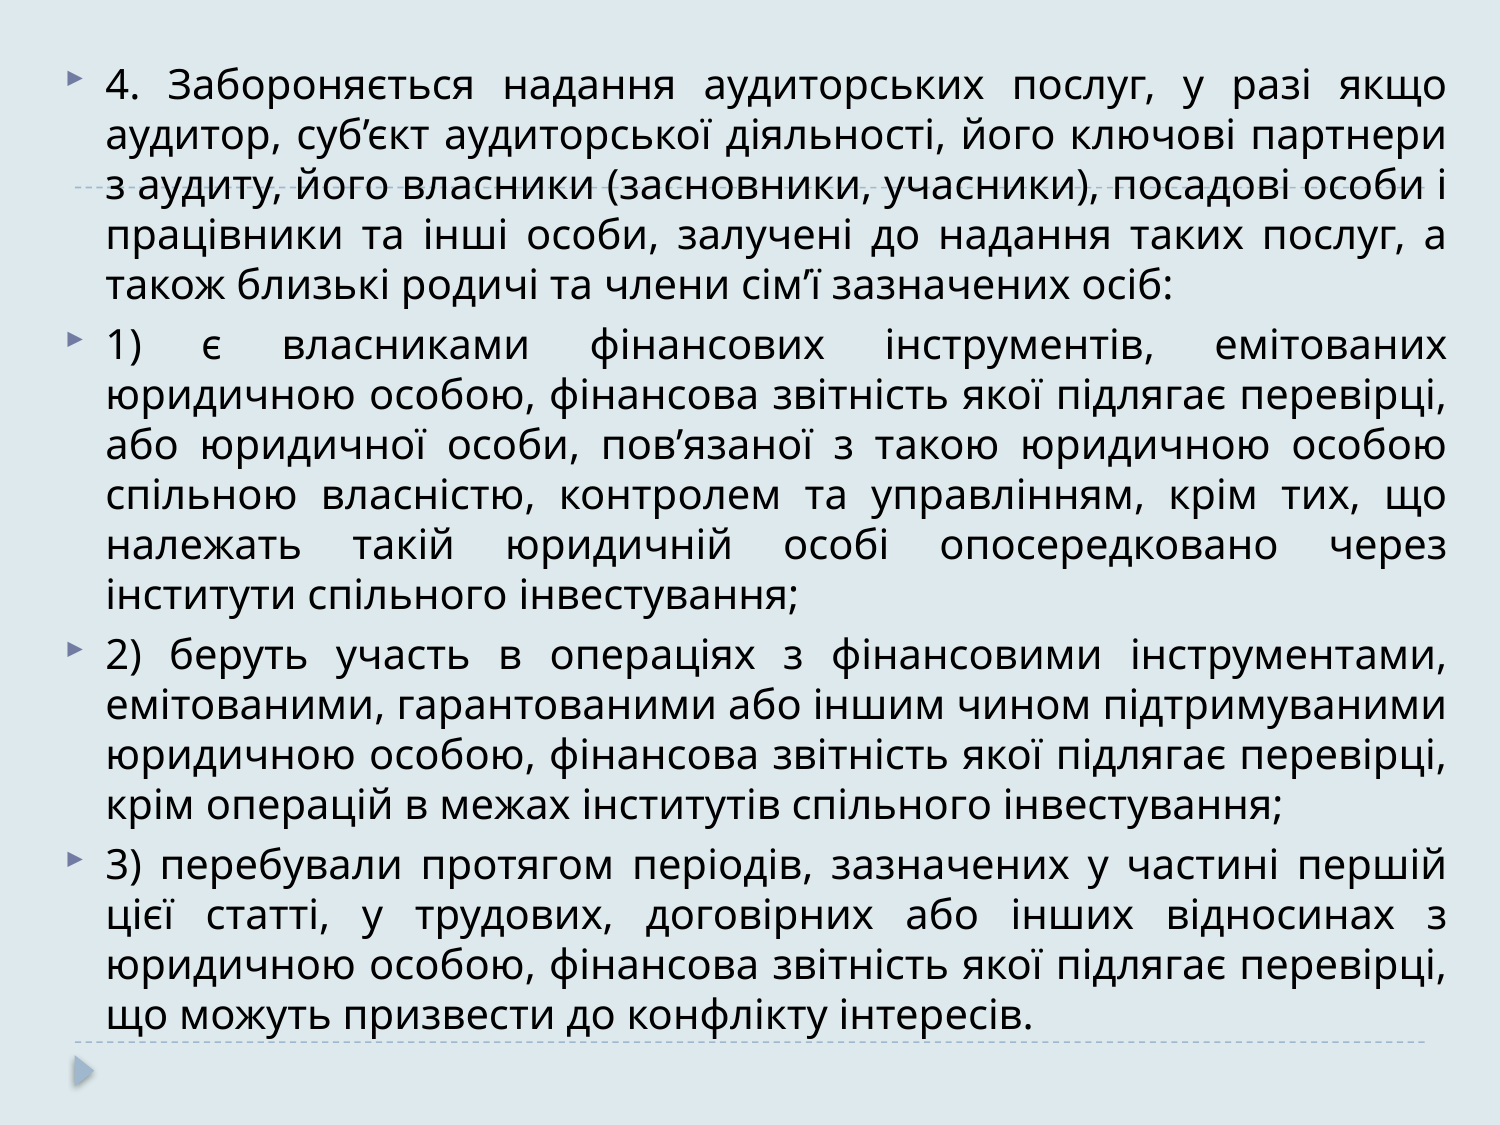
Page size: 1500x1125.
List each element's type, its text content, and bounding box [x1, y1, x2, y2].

list 4. Забороняється надання аудиторських послуг, у разі якщо аудитор, суб’єкт аудиторської діяльності, його ключові партнери з аудиту, його власники (засновники, учасники), посадові особи і працівники та інші особи, залучені до надання таких послуг, а також близькі родичі та члени сім’ї зазначених осіб: 1) є власниками фінансових інструментів, емітованих юридичною особою, фінансова звітність якої підлягає перевірці, або юридичної особи, пов’язаної з такою юридичною особою спільною власністю, контролем та управлінням, крім тих, що належать такій юридичній особі опосередковано через інститути спільного інвестування; 2) беруть участь в операціях з фінансовими інструментами, емітованими, гарантованими або іншим чином підтримуваними юридичною особою, фінансова звітність якої підлягає перевірці, крім операцій в межах інститутів спільного інвестування; 3) перебували протягом періодів, зазначених у частині першій цієї статті, у трудових, договірних або інших відносинах з юридичною особою, фінансова звітність якої підлягає перевірці, що можуть призвести до конфлікту інтересів. [50, 50, 1463, 1088]
